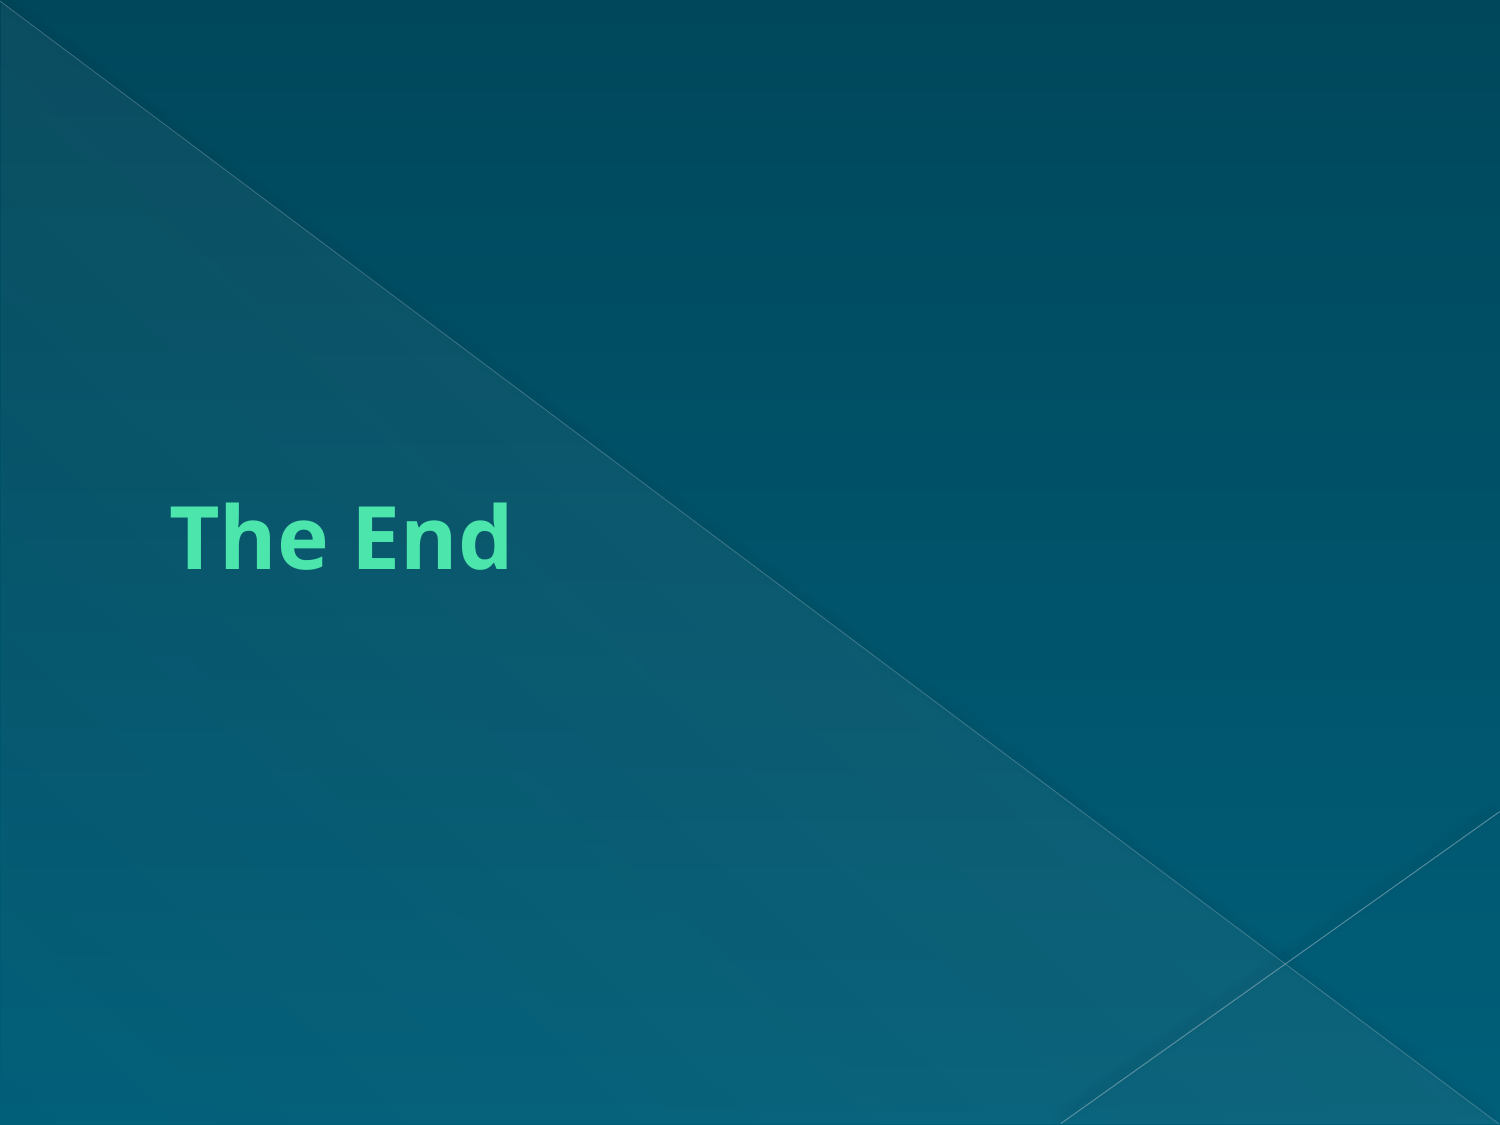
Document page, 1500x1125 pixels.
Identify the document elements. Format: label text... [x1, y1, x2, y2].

title The End [75, 45, 1436, 1024]
